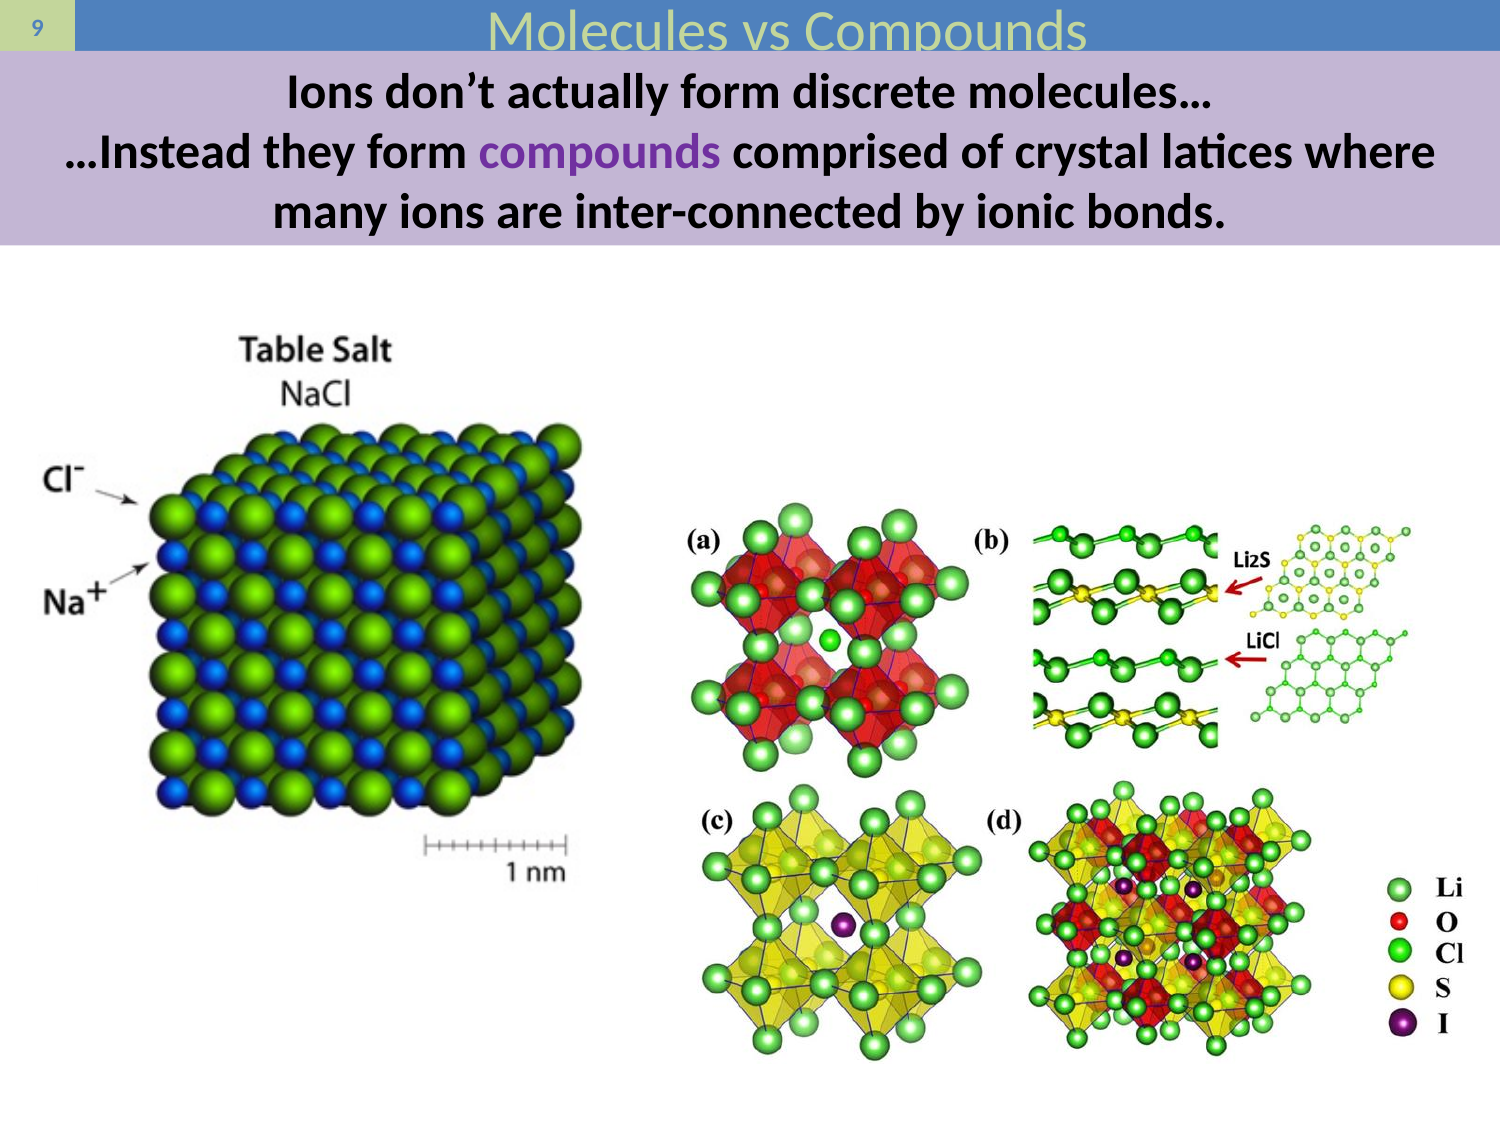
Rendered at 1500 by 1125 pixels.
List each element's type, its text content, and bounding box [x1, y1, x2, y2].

picture [682, 498, 1476, 1065]
title Molecules vs Compounds [75, 0, 1500, 50]
picture [36, 317, 587, 894]
text_box Ions don’t actually form discrete molecules… …Instead they form compounds comprised of crystal latices where many ions are inter-connected by ionic bonds. [0, 50, 1500, 246]
